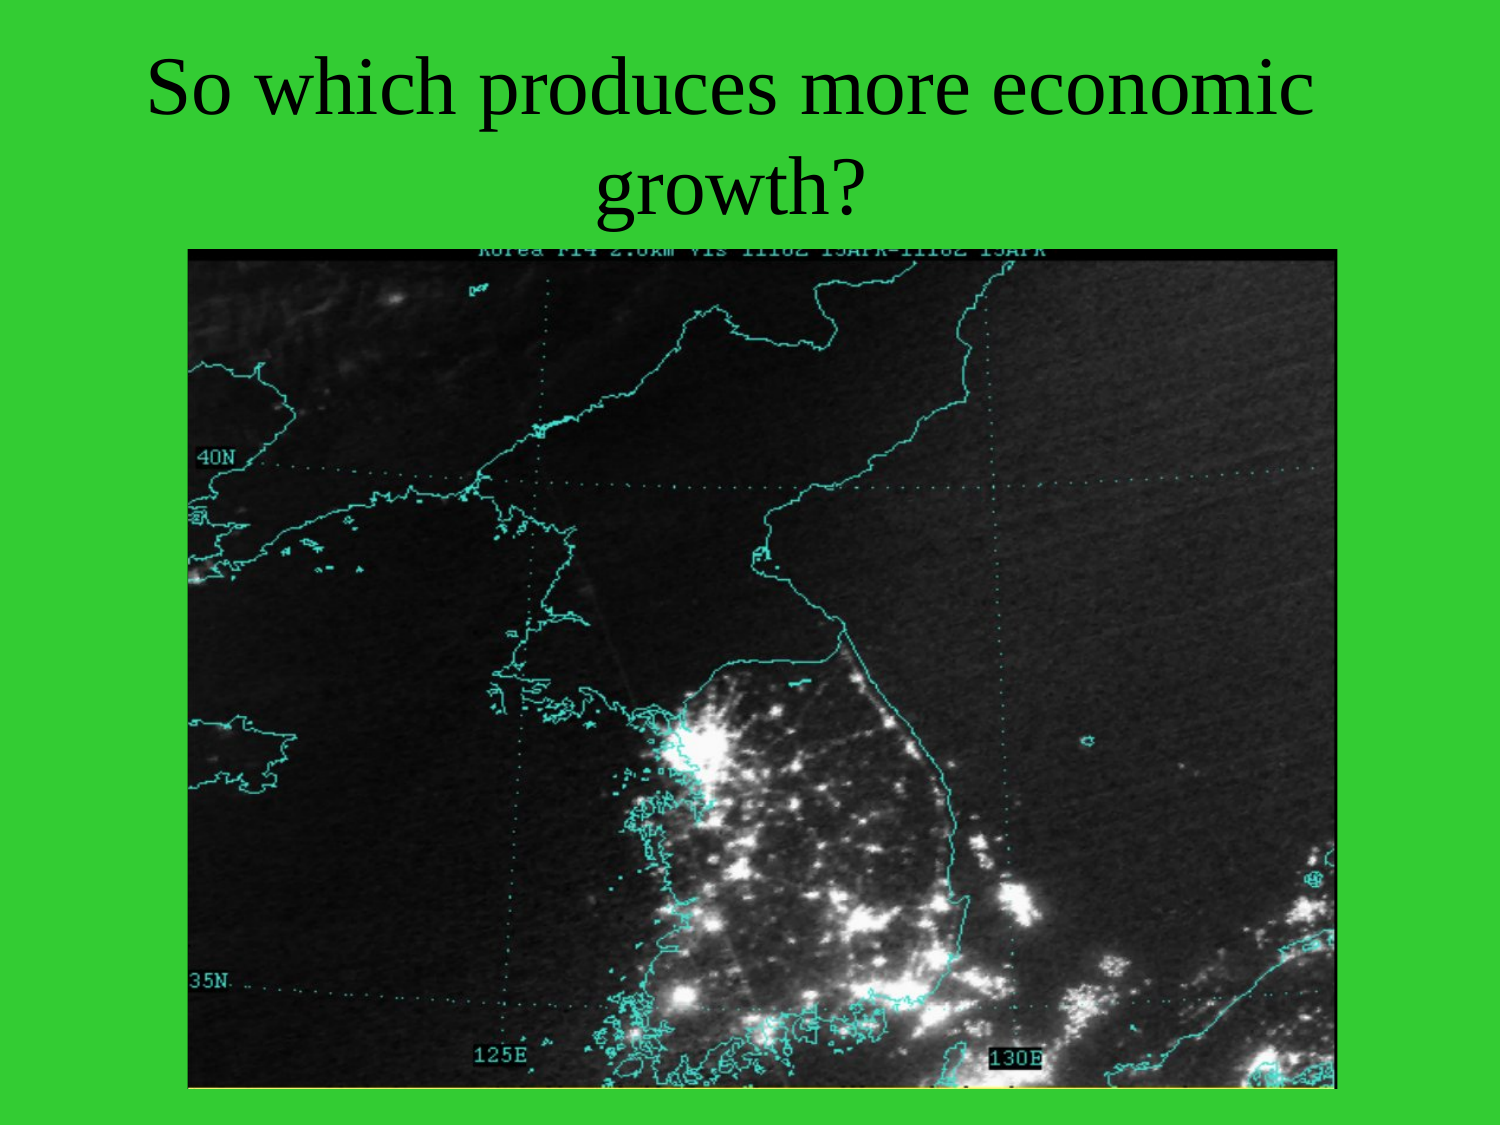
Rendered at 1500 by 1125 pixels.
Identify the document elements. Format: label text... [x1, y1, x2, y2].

title So which produces more economic growth? [0, 37, 1463, 225]
picture [187, 249, 1338, 1090]
